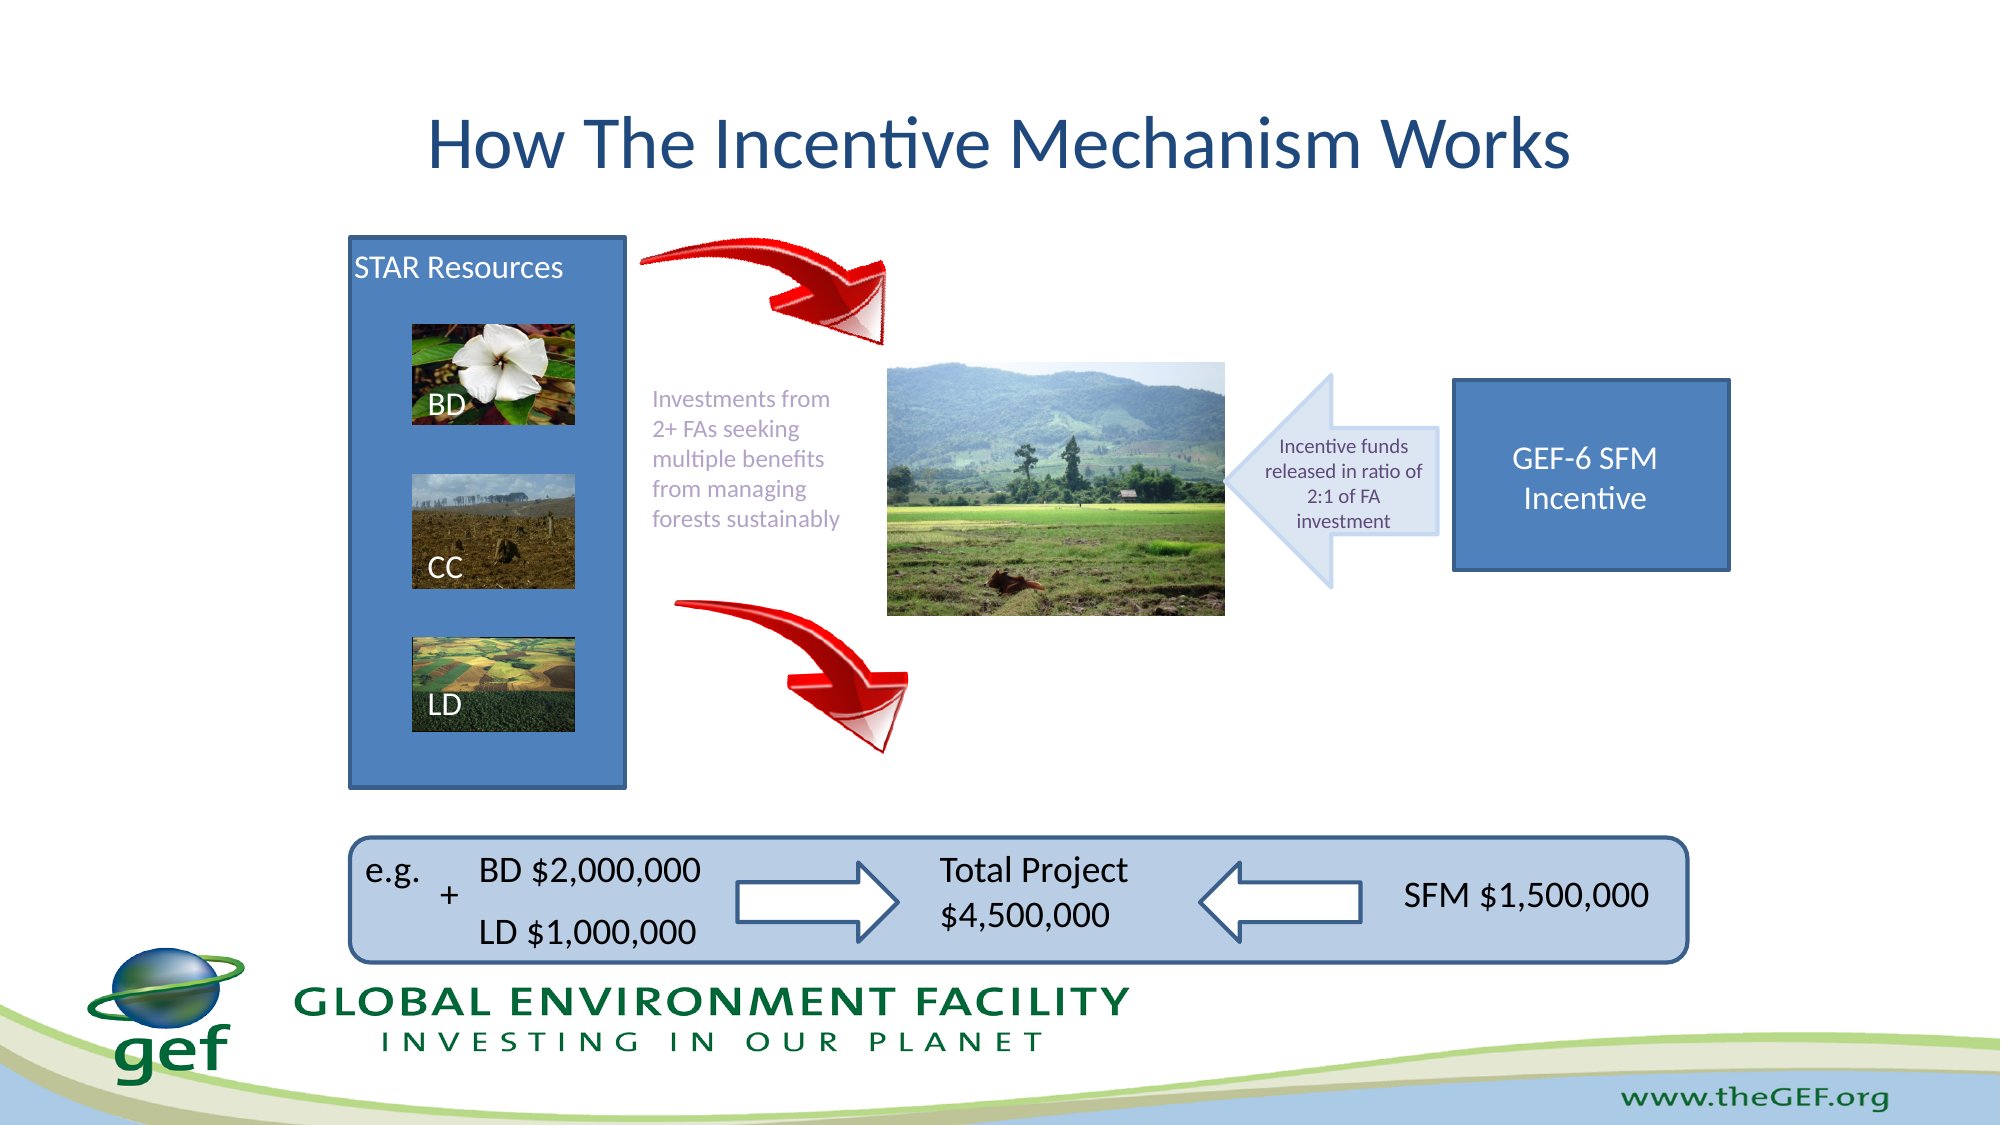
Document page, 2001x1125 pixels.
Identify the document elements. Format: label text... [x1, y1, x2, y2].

picture [612, 137, 1226, 812]
text_box LD $1,000,000 [464, 899, 712, 960]
text_box SFM $1,500,000 [1389, 862, 1665, 923]
text_box e.g. [350, 837, 436, 898]
text_box [735, 860, 901, 944]
title How The Incentive Mechanism Works [99, 44, 1901, 233]
picture [0, 920, 2000, 1125]
text_box Total Project $4,500,000 [924, 837, 1208, 943]
text_box [1197, 860, 1363, 944]
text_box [337, 237, 626, 788]
text_box + [425, 862, 474, 923]
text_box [1224, 374, 1438, 588]
text_box [347, 835, 1690, 965]
text_box BD $2,000,000 [463, 837, 717, 898]
text_box Investments from 2+ FAs seeking multiple benefits from managing forests sustainably [637, 375, 875, 540]
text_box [1453, 379, 1729, 571]
